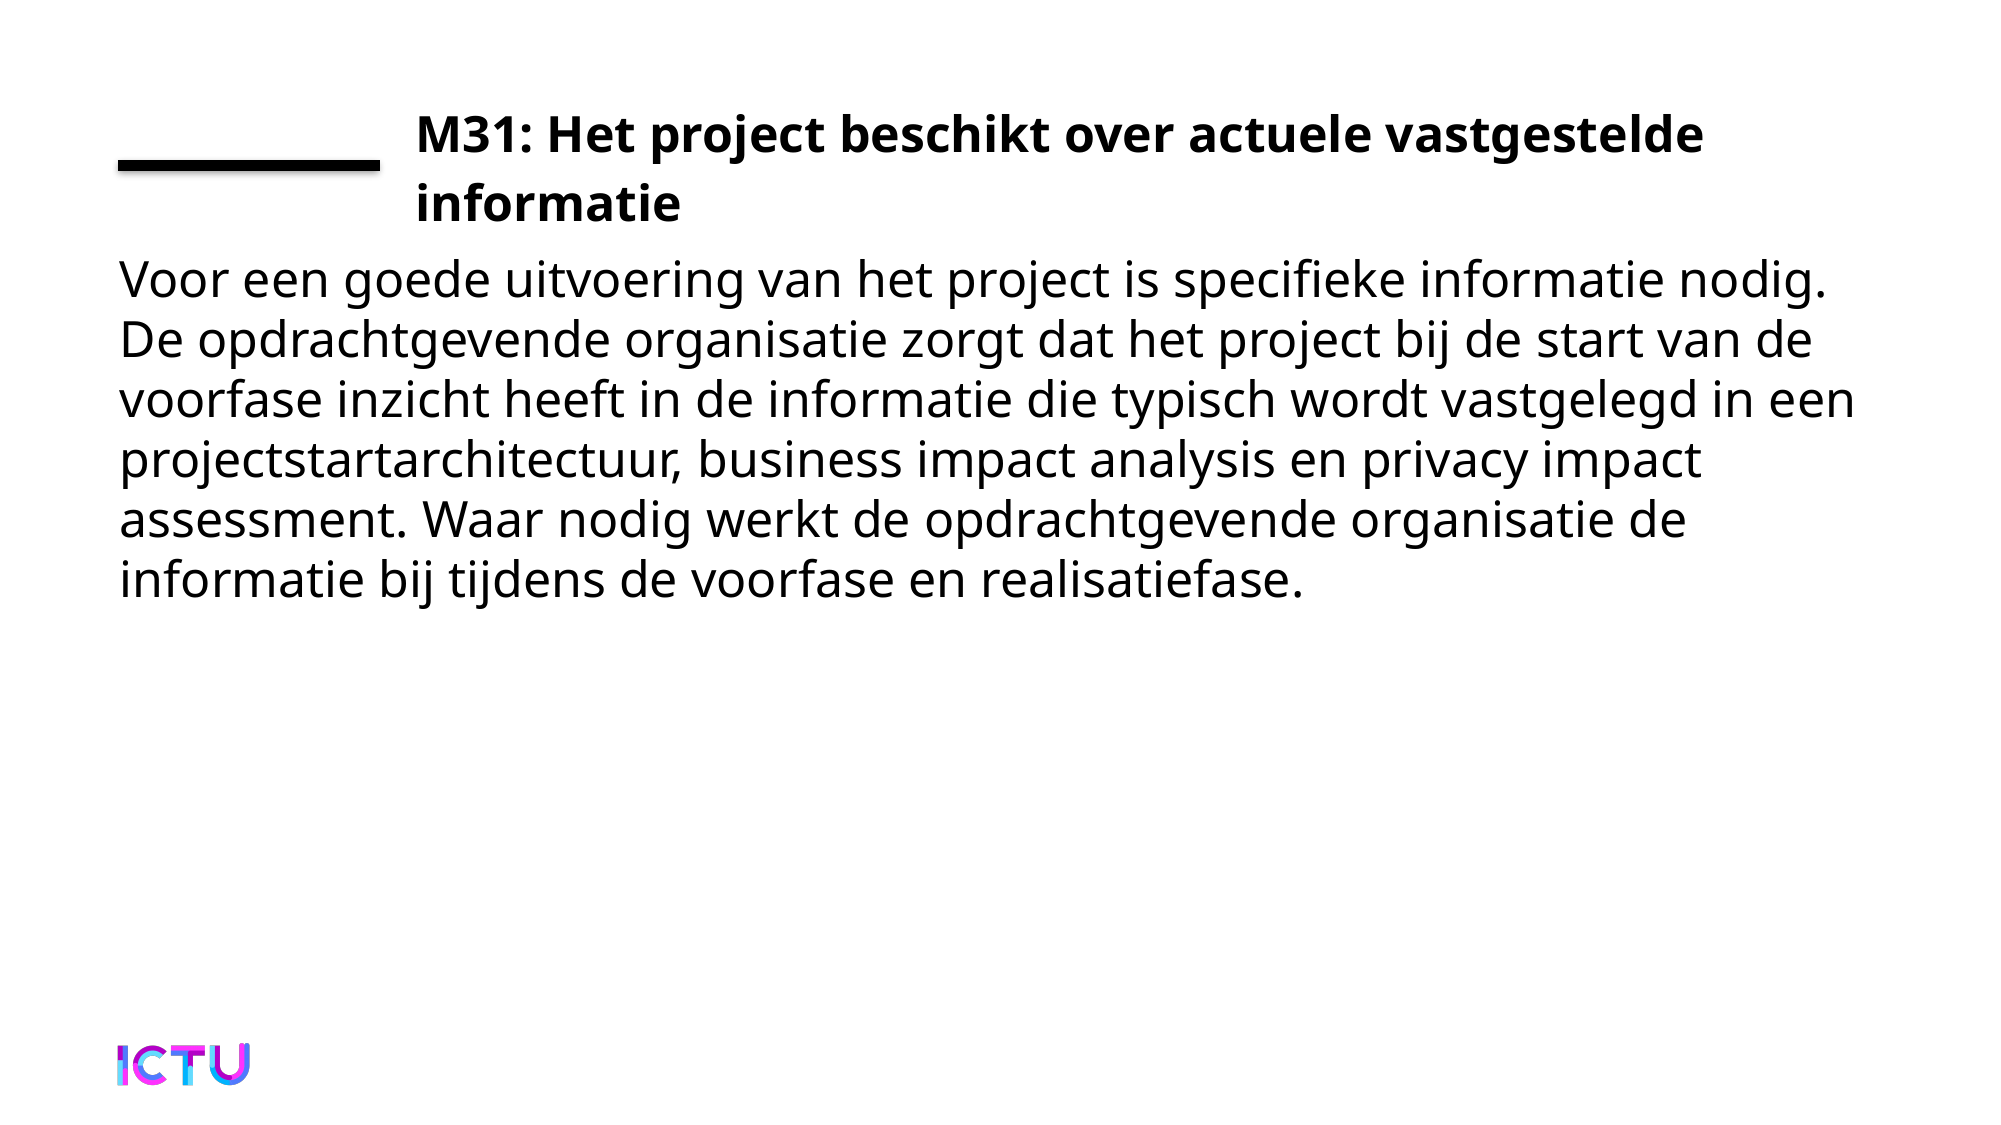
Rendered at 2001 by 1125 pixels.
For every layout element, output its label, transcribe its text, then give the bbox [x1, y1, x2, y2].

title M31: Het project beschikt over actuele vastgestelde informatie [415, 94, 1916, 212]
picture [78, 1006, 289, 1125]
text_box Voor een goede uitvoering van het project is specifieke informatie nodig. De opdrachtgevende organisatie zorgt dat het project bij de start van de voorfase inzicht heeft in de informatie die typisch wordt vastgelegd in een projectstartarchitectuur, business impact analysis en privacy impact assessment. Waar nodig werkt de opdrachtgevende organisatie de informatie bij tijdens de voorfase en realisatiefase. [104, 239, 1905, 615]
